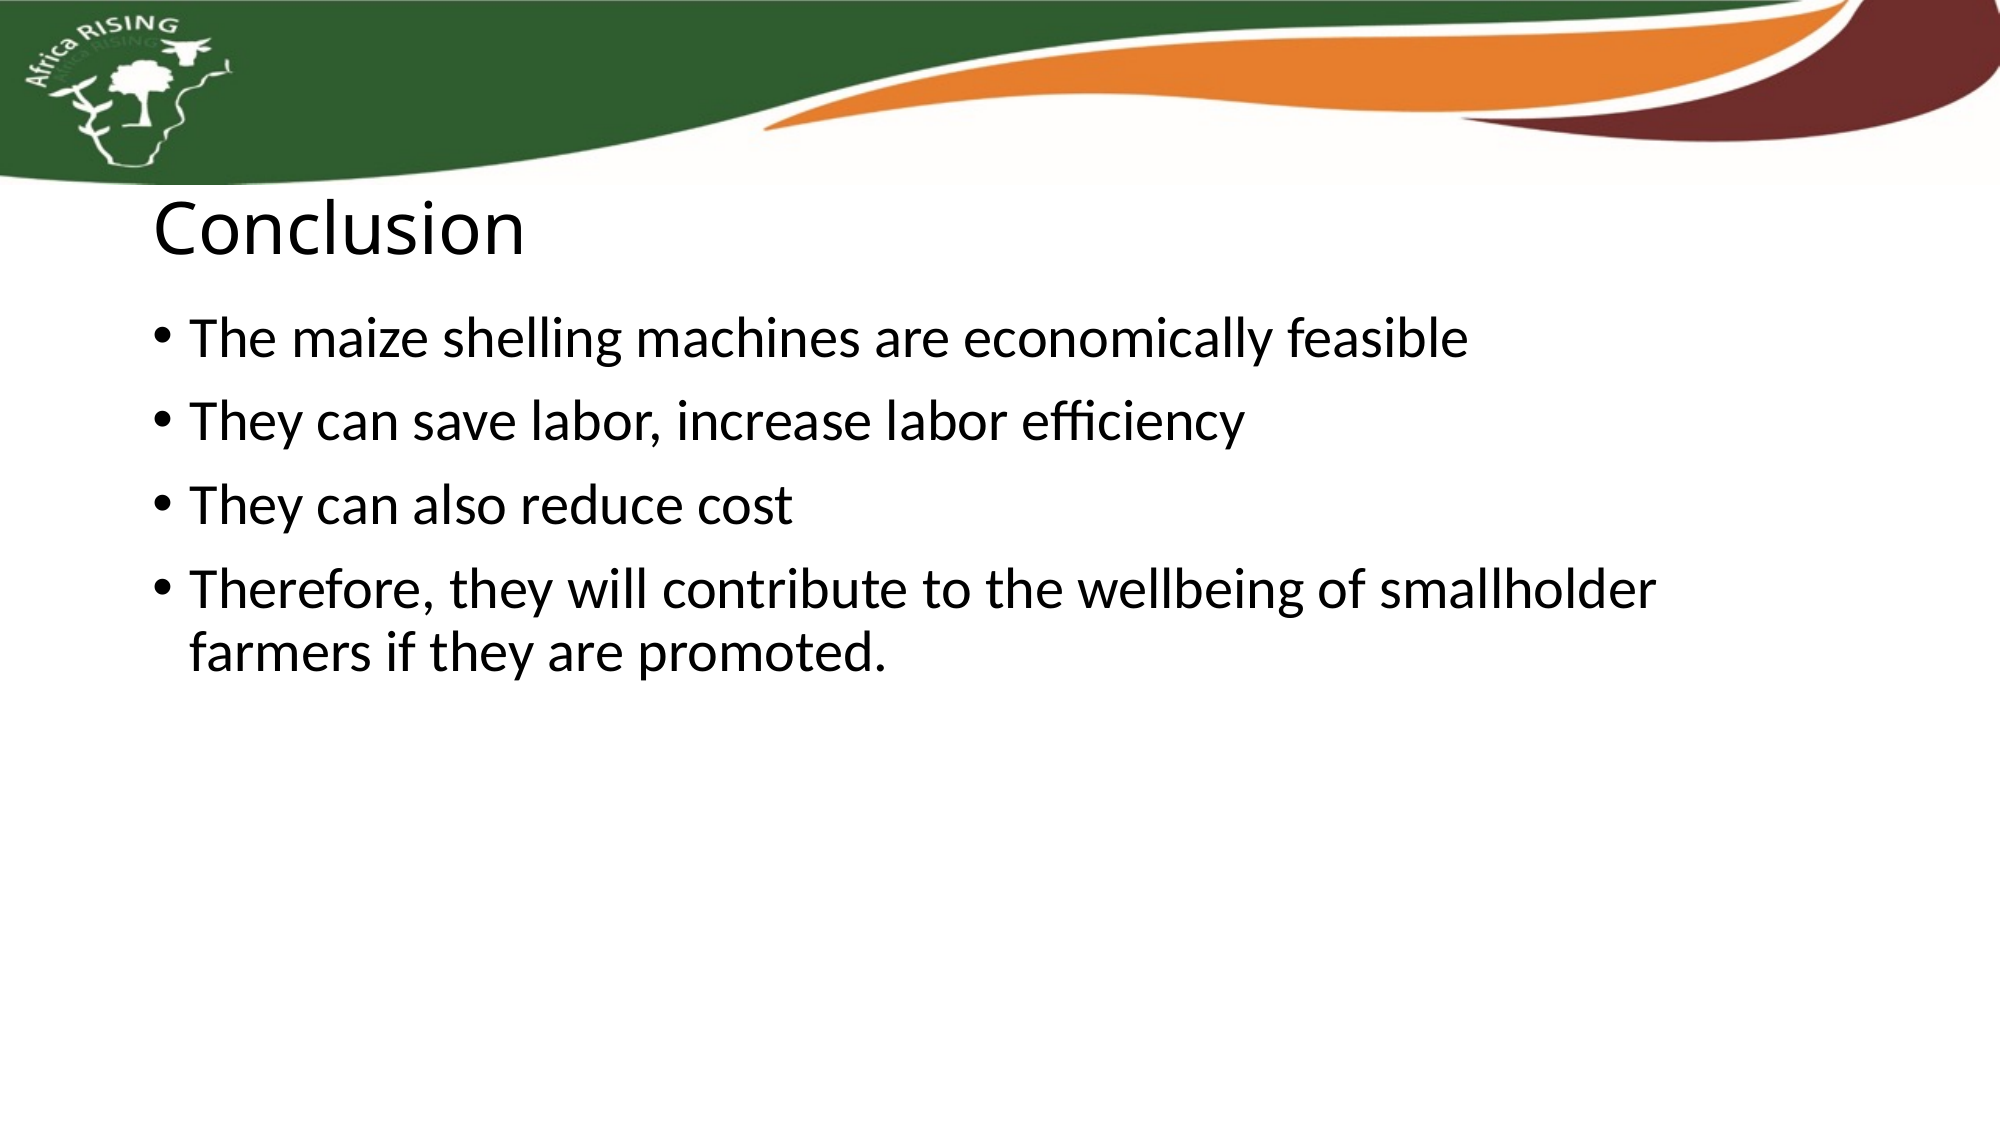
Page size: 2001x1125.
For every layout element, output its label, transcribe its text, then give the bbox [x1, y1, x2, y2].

list The maize shelling machines are economically feasible They can save labor, increase labor efficiency They can also reduce cost Therefore, they will contribute to the wellbeing of smallholder farmers if they are promoted. [137, 299, 1863, 1014]
picture [0, 0, 2000, 185]
title Conclusion [137, 185, 1863, 278]
